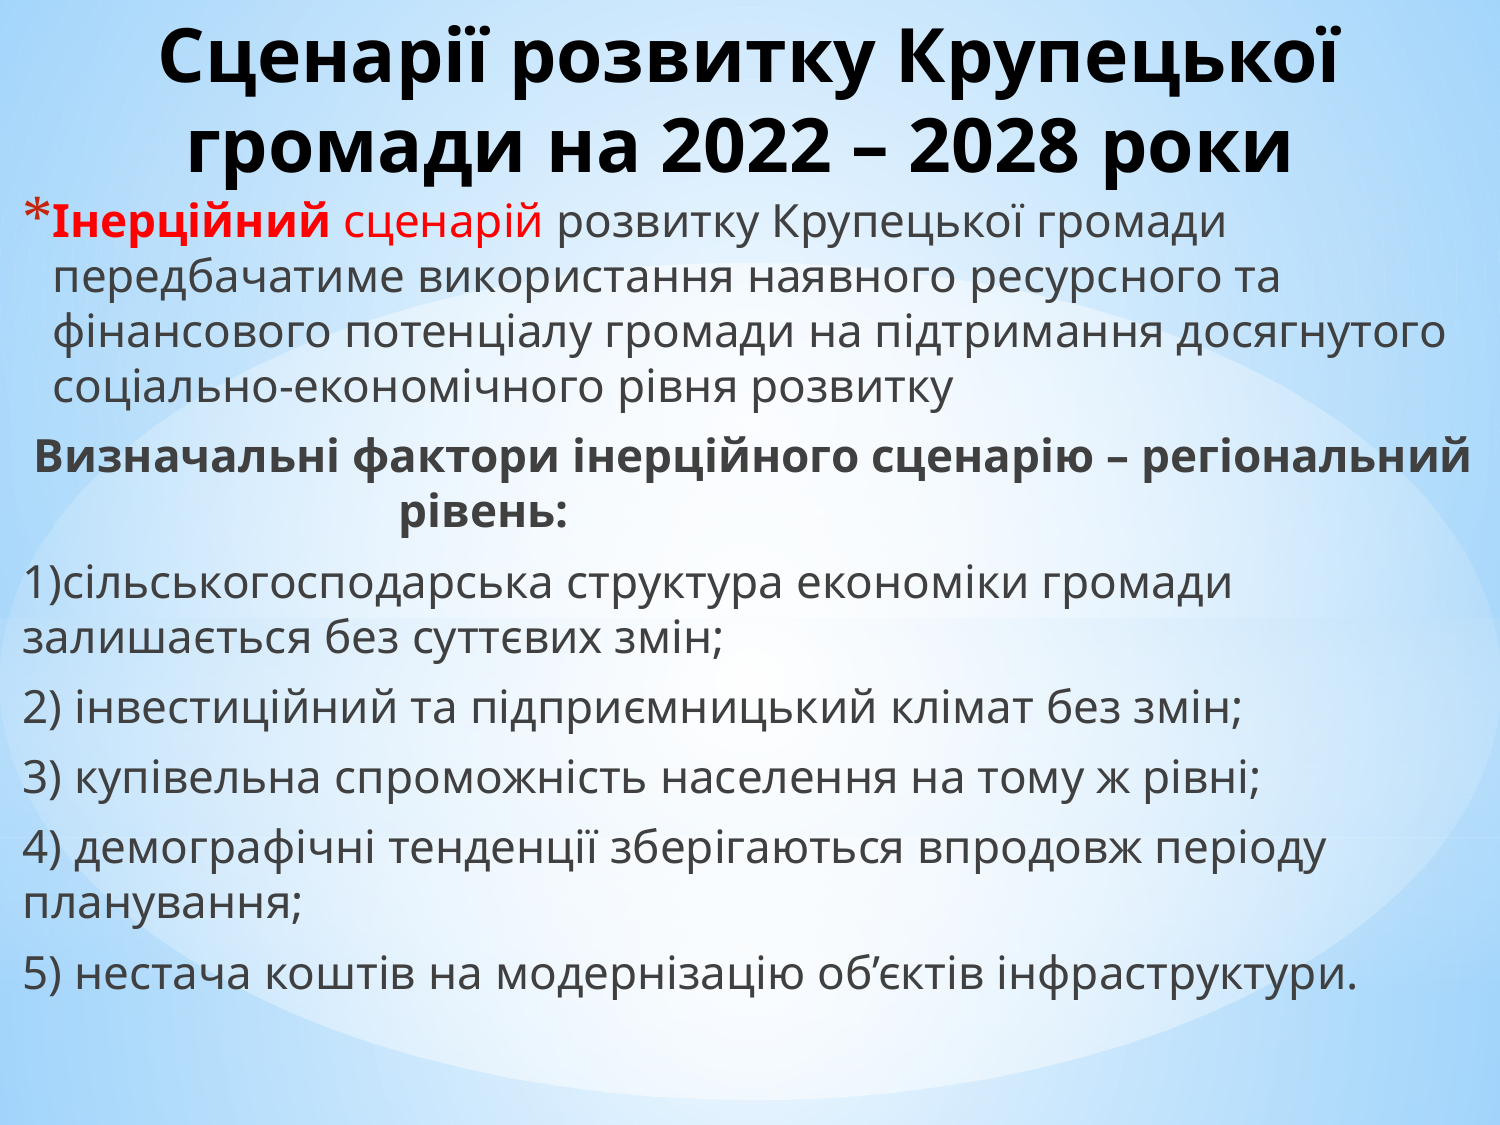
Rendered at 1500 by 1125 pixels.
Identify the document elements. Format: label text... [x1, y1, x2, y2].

title Сценарії розвитку Крупецької громади на 2022 – 2028 роки [0, 0, 1500, 184]
list Інерційний сценарій розвитку Крупецької громади передбачатиме використання наявного ресурсного та фінансового потенціалу громади на підтримання досягнутого соціально-економічного рівня розвитку Визначальні фактори інерційного сценарію – регіональний рівень: 1)сільськогосподарська структура економіки громади залишається без суттєвих змін; 2) інвестиційний та підприємницький клімат без змін; 3) купівельна спроможність населення на тому ж рівні; 4) демографічні тенденції зберігаються впродовж періоду планування; 5) нестача коштів на модернізацію об’єктів інфраструктури. [0, 184, 1500, 1125]
